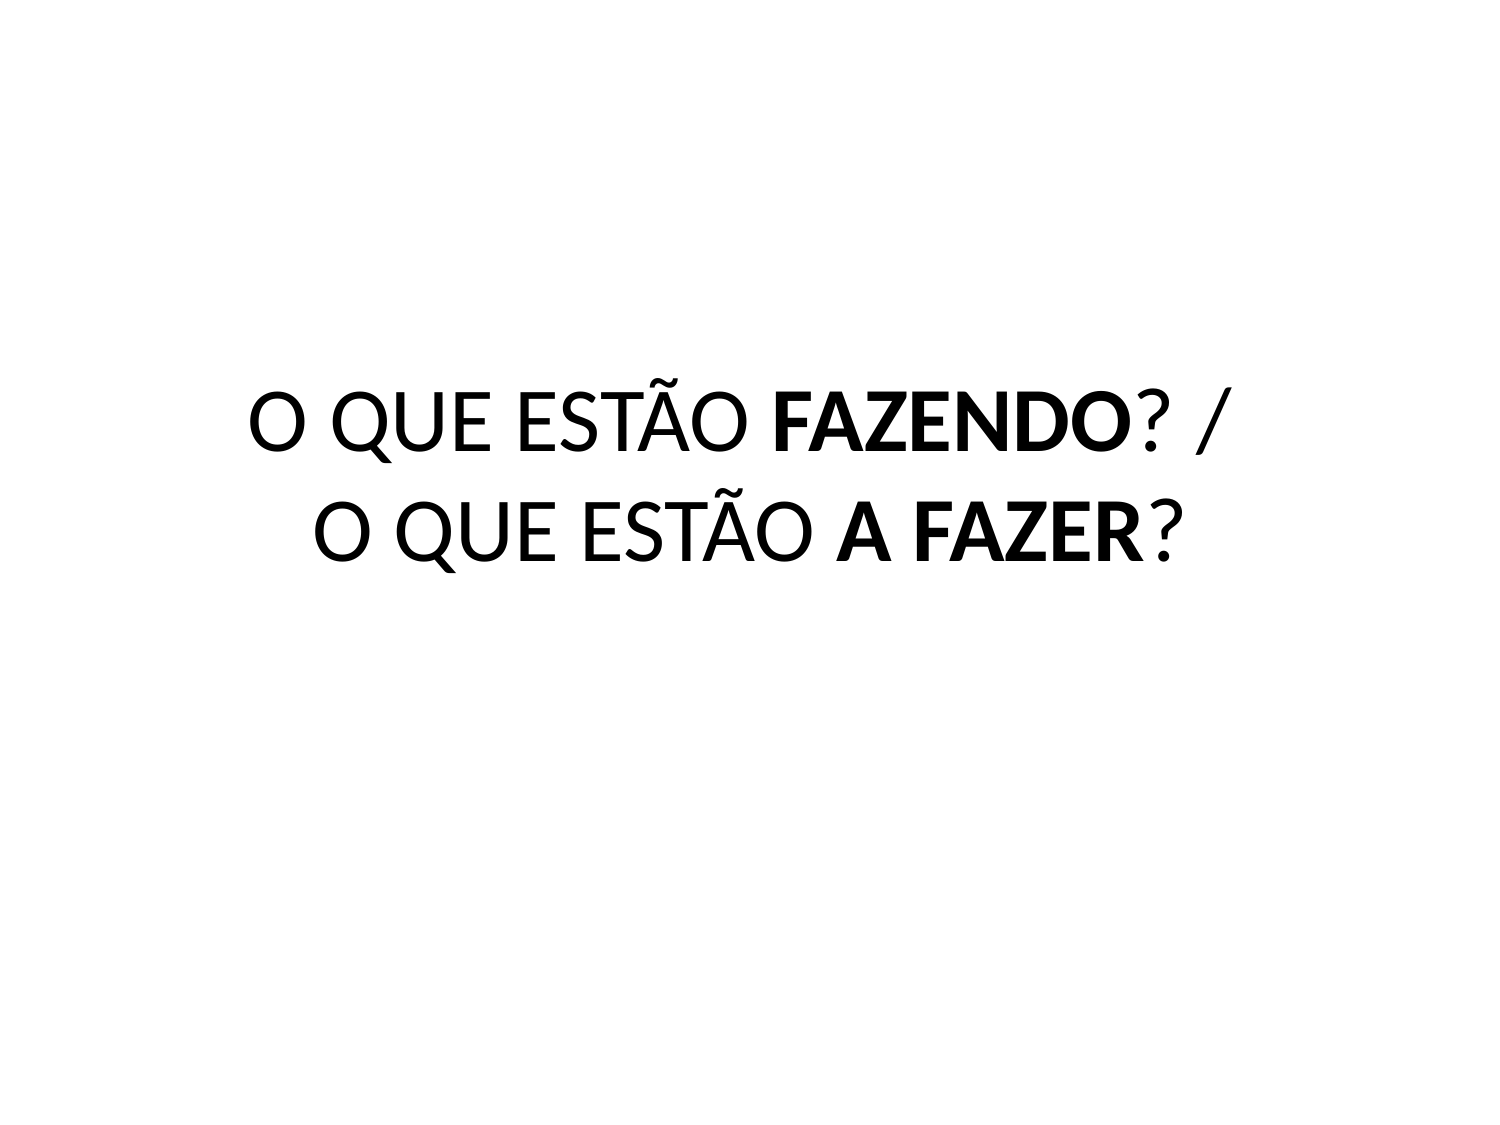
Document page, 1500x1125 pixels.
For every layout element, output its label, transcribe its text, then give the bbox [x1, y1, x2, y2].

title O QUE ESTÃO FAZENDO? / O QUE ESTÃO A FAZER? [112, 349, 1388, 591]
